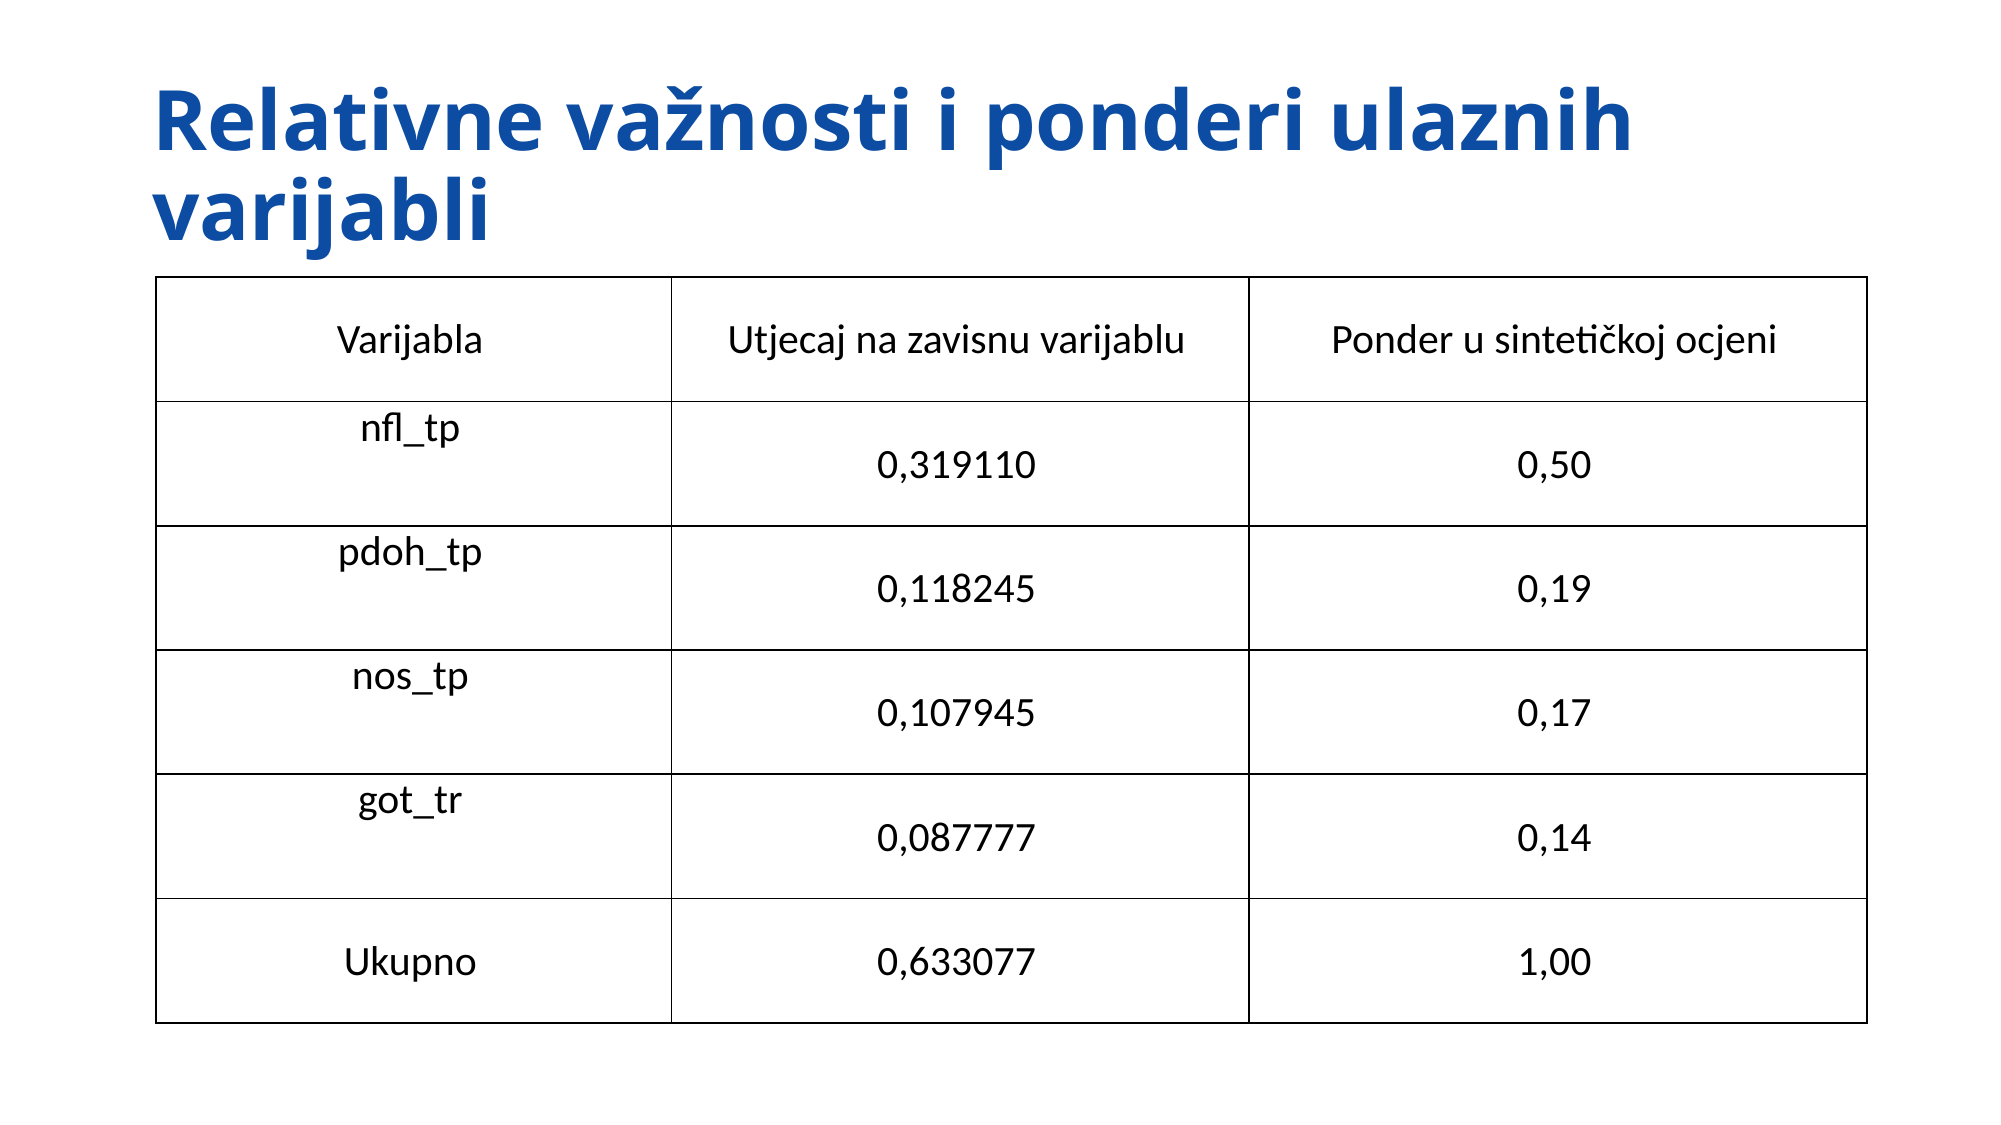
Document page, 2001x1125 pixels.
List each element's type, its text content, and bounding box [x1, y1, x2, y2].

table_header Ponder u sintetičkoj ocjeni [1250, 278, 1866, 401]
table_cell 0,17 [1250, 651, 1866, 773]
table_cell 0,633077 [672, 899, 1248, 1022]
table_cell nos_tp [157, 651, 671, 773]
table_cell 0,19 [1250, 527, 1866, 649]
table_header Utjecaj na zavisnu varijablu [672, 278, 1248, 401]
table_cell 0,118245 [672, 527, 1248, 649]
table_cell 0,319110 [672, 402, 1248, 525]
table_cell 0,107945 [672, 651, 1248, 773]
table_cell pdoh_tp [157, 527, 671, 649]
table_cell got_tr [157, 775, 671, 898]
table_header Varijabla [157, 278, 671, 401]
table_cell 0,50 [1250, 402, 1866, 525]
table_cell 0,14 [1250, 775, 1866, 898]
table_cell 0,087777 [672, 775, 1248, 898]
title Relativne važnosti i ponderi ulaznih varijabli [137, 59, 1863, 278]
table_cell 1,00 [1250, 899, 1866, 1022]
table_cell Ukupno [157, 899, 671, 1022]
table_cell nfl_tp [157, 402, 671, 525]
